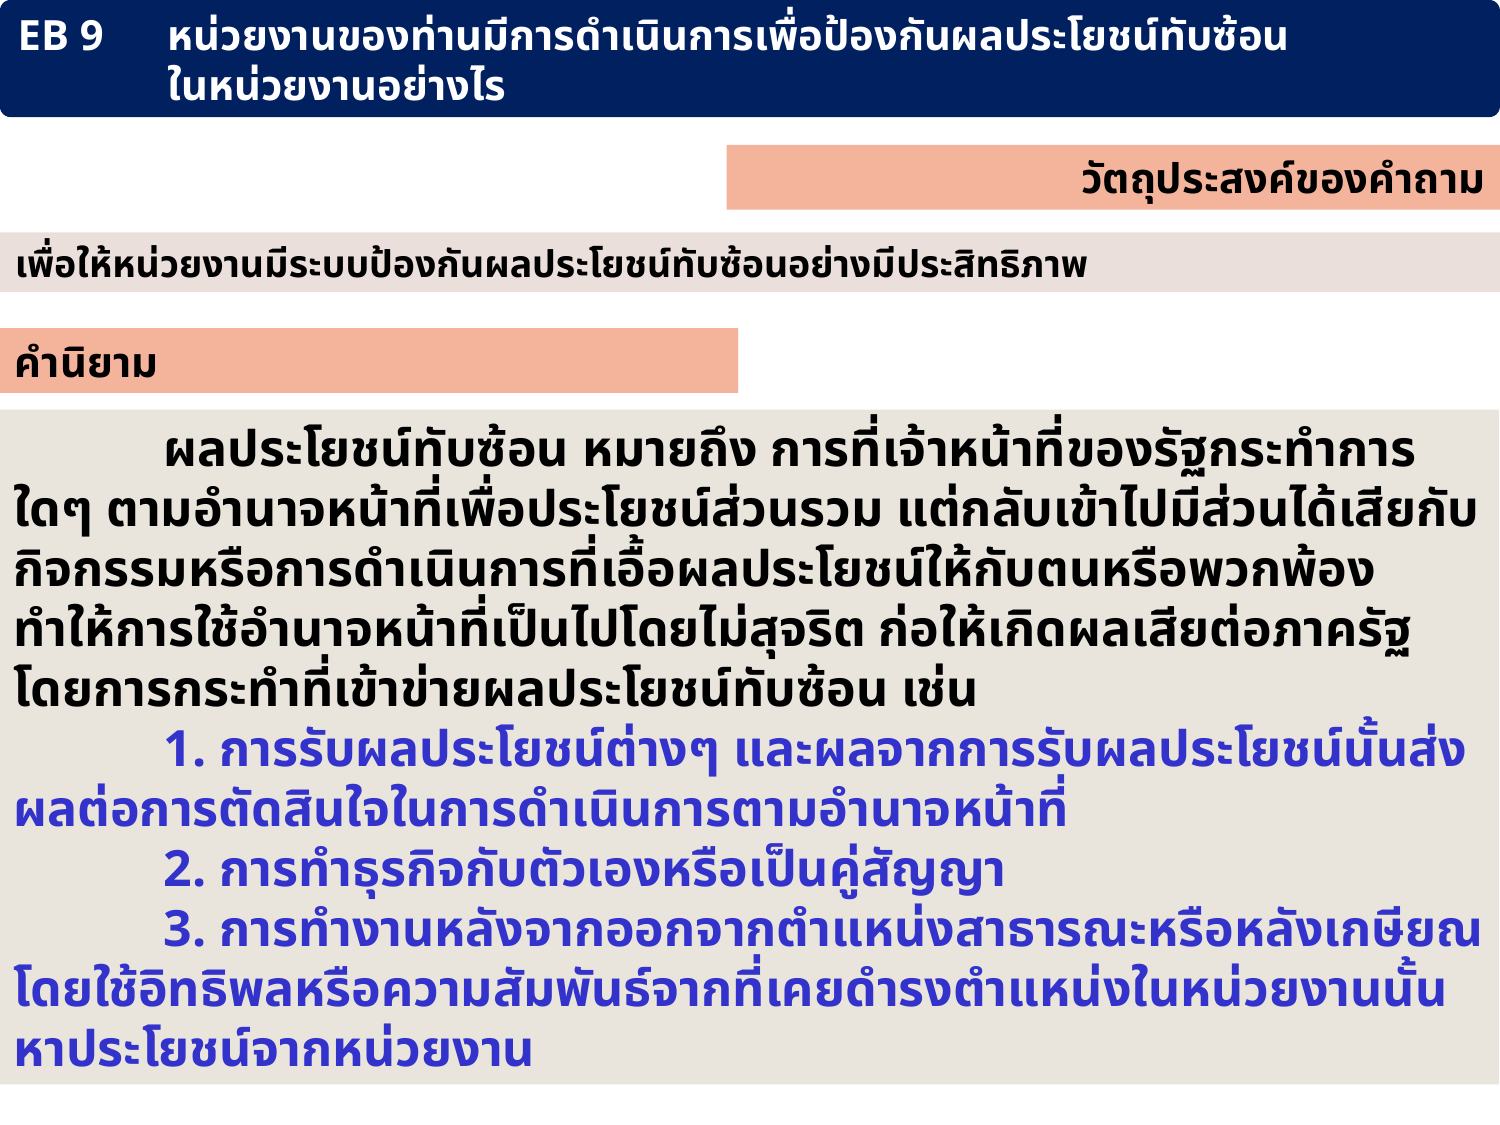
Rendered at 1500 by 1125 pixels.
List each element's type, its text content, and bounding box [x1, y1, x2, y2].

text_box EB 9 หน่วยงานของท่านมีการดำเนินการเพื่อป้องกันผลประโยชน์ทับซ้อน ในหน่วยงานอย่างไร [0, 0, 1500, 118]
text_box ผลประโยชน์ทับซ้อน หมายถึง การที่เจ้าหน้าที่ของรัฐกระทำการใดๆ ตามอำนาจหน้าที่เพื่อประโยชน์ส่วนรวม แต่กลับเข้าไปมีส่วนได้เสียกับกิจกรรมหรือการดำเนินการที่เอื้อผลประโยชน์ให้กับตนหรือพวกพ้อง ทำให้การใช้อำนาจหน้าที่เป็นไปโดยไม่สุจริต ก่อให้เกิดผลเสียต่อภาครัฐ โดยการกระทำที่เข้าข่ายผลประโยชน์ทับซ้อน เช่น 1. การรับผลประโยชน์ต่างๆ และผลจากการรับผลประโยชน์นั้นส่งผลต่อการตัดสินใจในการดำเนินการตามอำนาจหน้าที่ 2. การทำธุรกิจกับตัวเองหรือเป็นคู่สัญญา 3. การทำงานหลังจากออกจากตำแหน่งสาธารณะหรือหลังเกษียณ โดยใช้อิทธิพลหรือความสัมพันธ์จากที่เคยดำรงตำแหน่งในหน่วยงานนั้นหาประโยชน์จากหน่วยงาน [0, 409, 1499, 1085]
text_box คำนิยาม [0, 328, 739, 393]
text_box วัตถุประสงค์ของคำถาม [726, 144, 1500, 210]
text_box เพื่อให้หน่วยงานมีระบบป้องกันผลประโยชน์ทับซ้อนอย่างมีประสิทธิภาพ [0, 232, 1500, 292]
